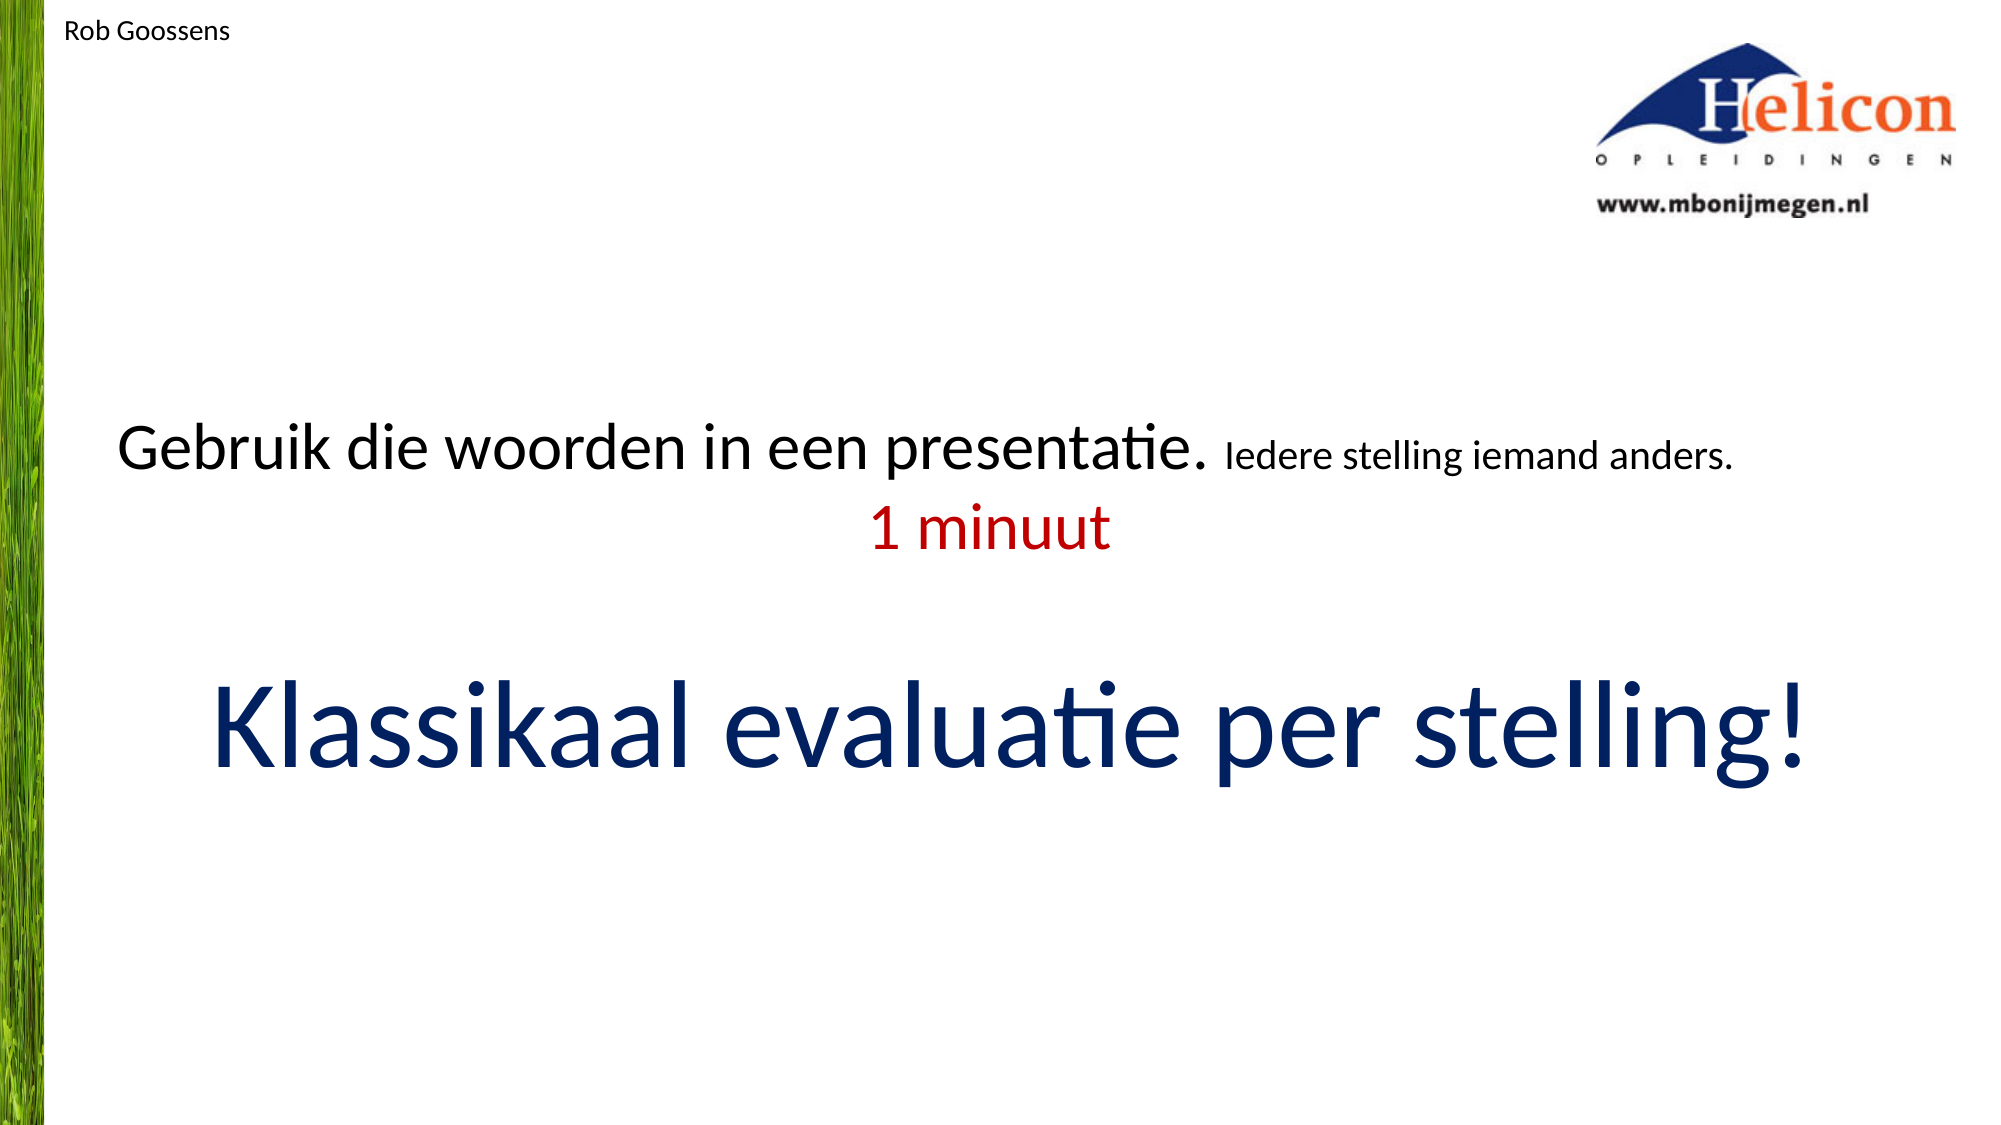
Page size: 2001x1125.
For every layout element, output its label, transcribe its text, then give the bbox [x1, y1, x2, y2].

text_box [0, 0, 45, 1125]
text_box Gebruik die woorden in een presentatie. Iedere stelling iemand anders. 1 minuut Klassikaal evaluatie per stelling! [102, 395, 1924, 801]
picture [1596, 43, 1956, 218]
text_box Rob Goossens [49, 3, 250, 54]
